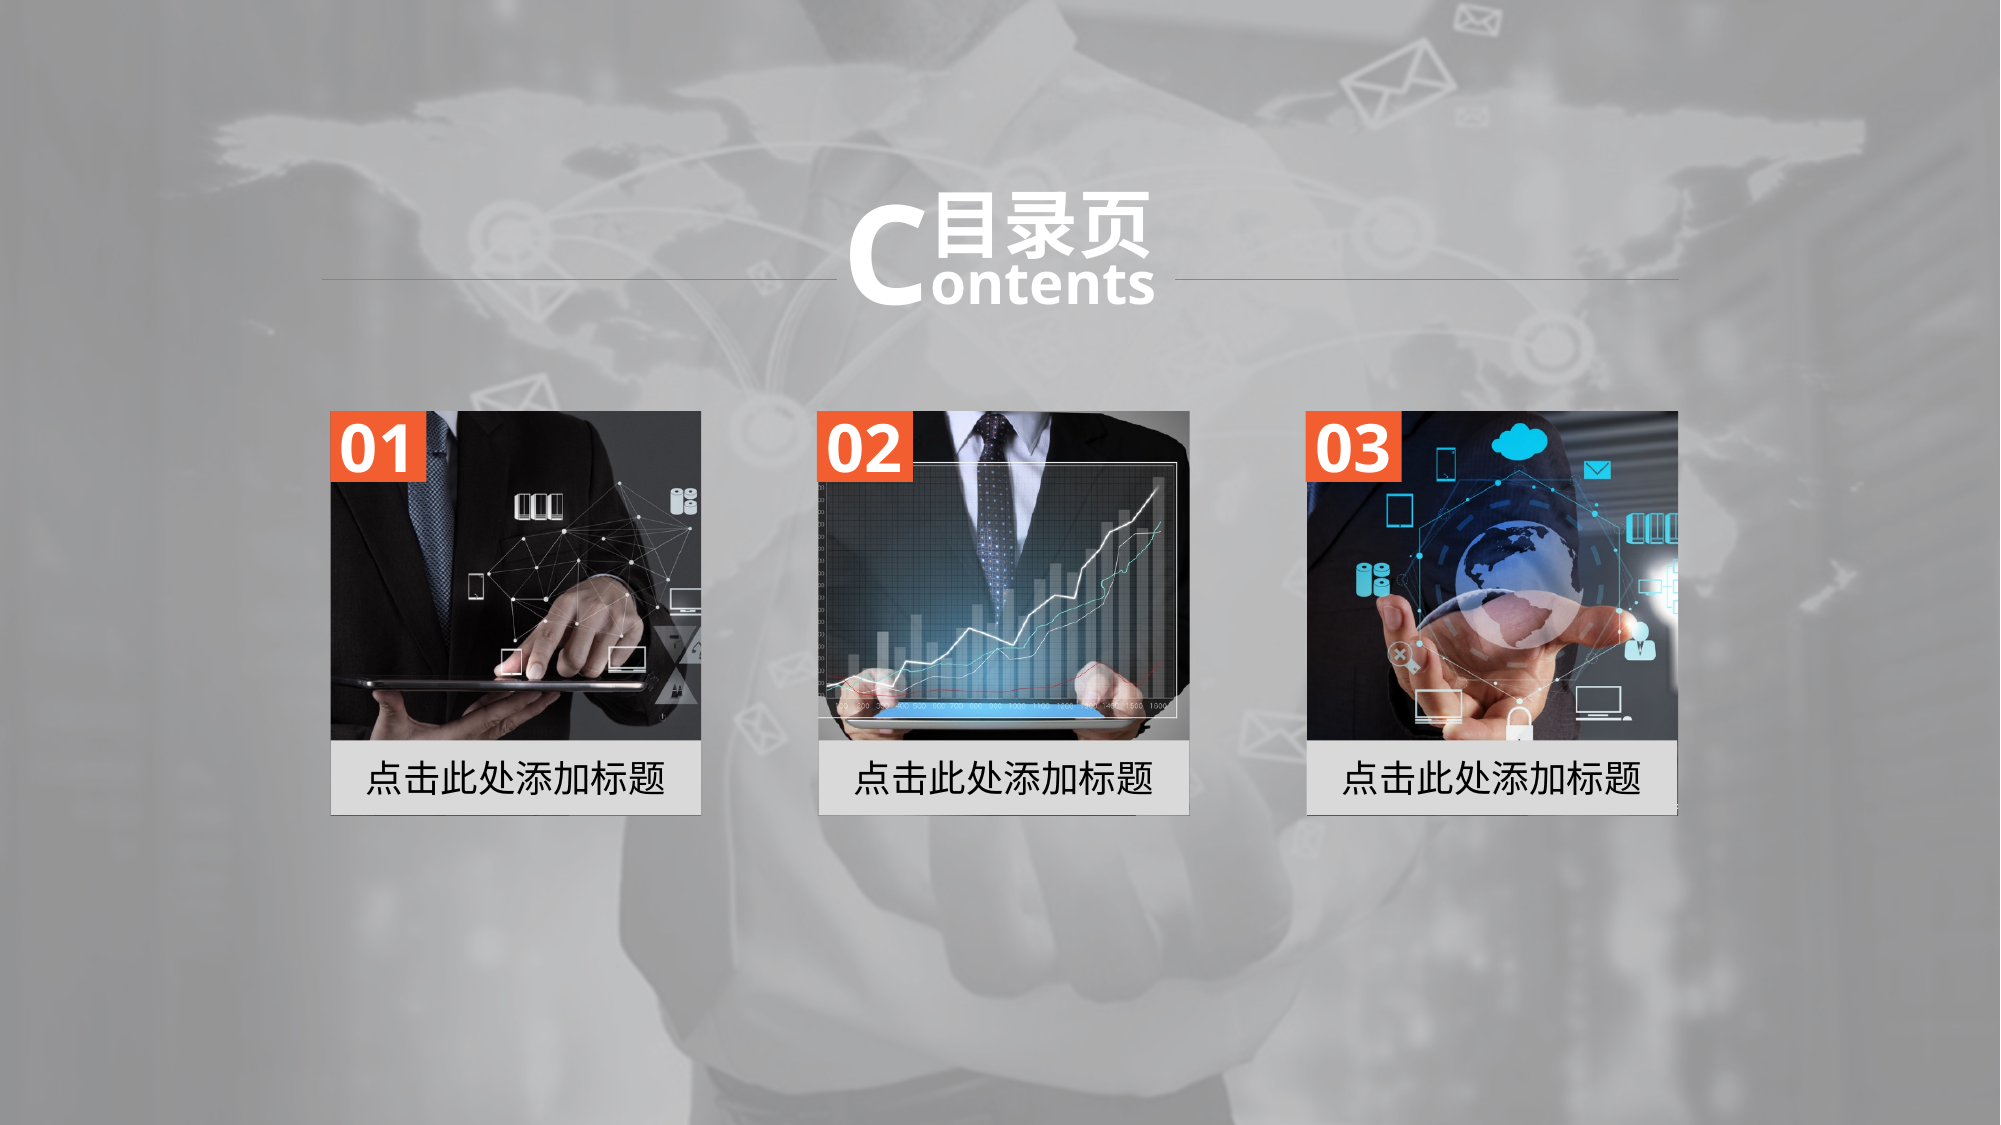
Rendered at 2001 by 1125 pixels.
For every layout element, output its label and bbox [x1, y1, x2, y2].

text_box [824, 159, 1176, 342]
text_box [0, 0, 2000, 1125]
text_box [321, 398, 1679, 816]
